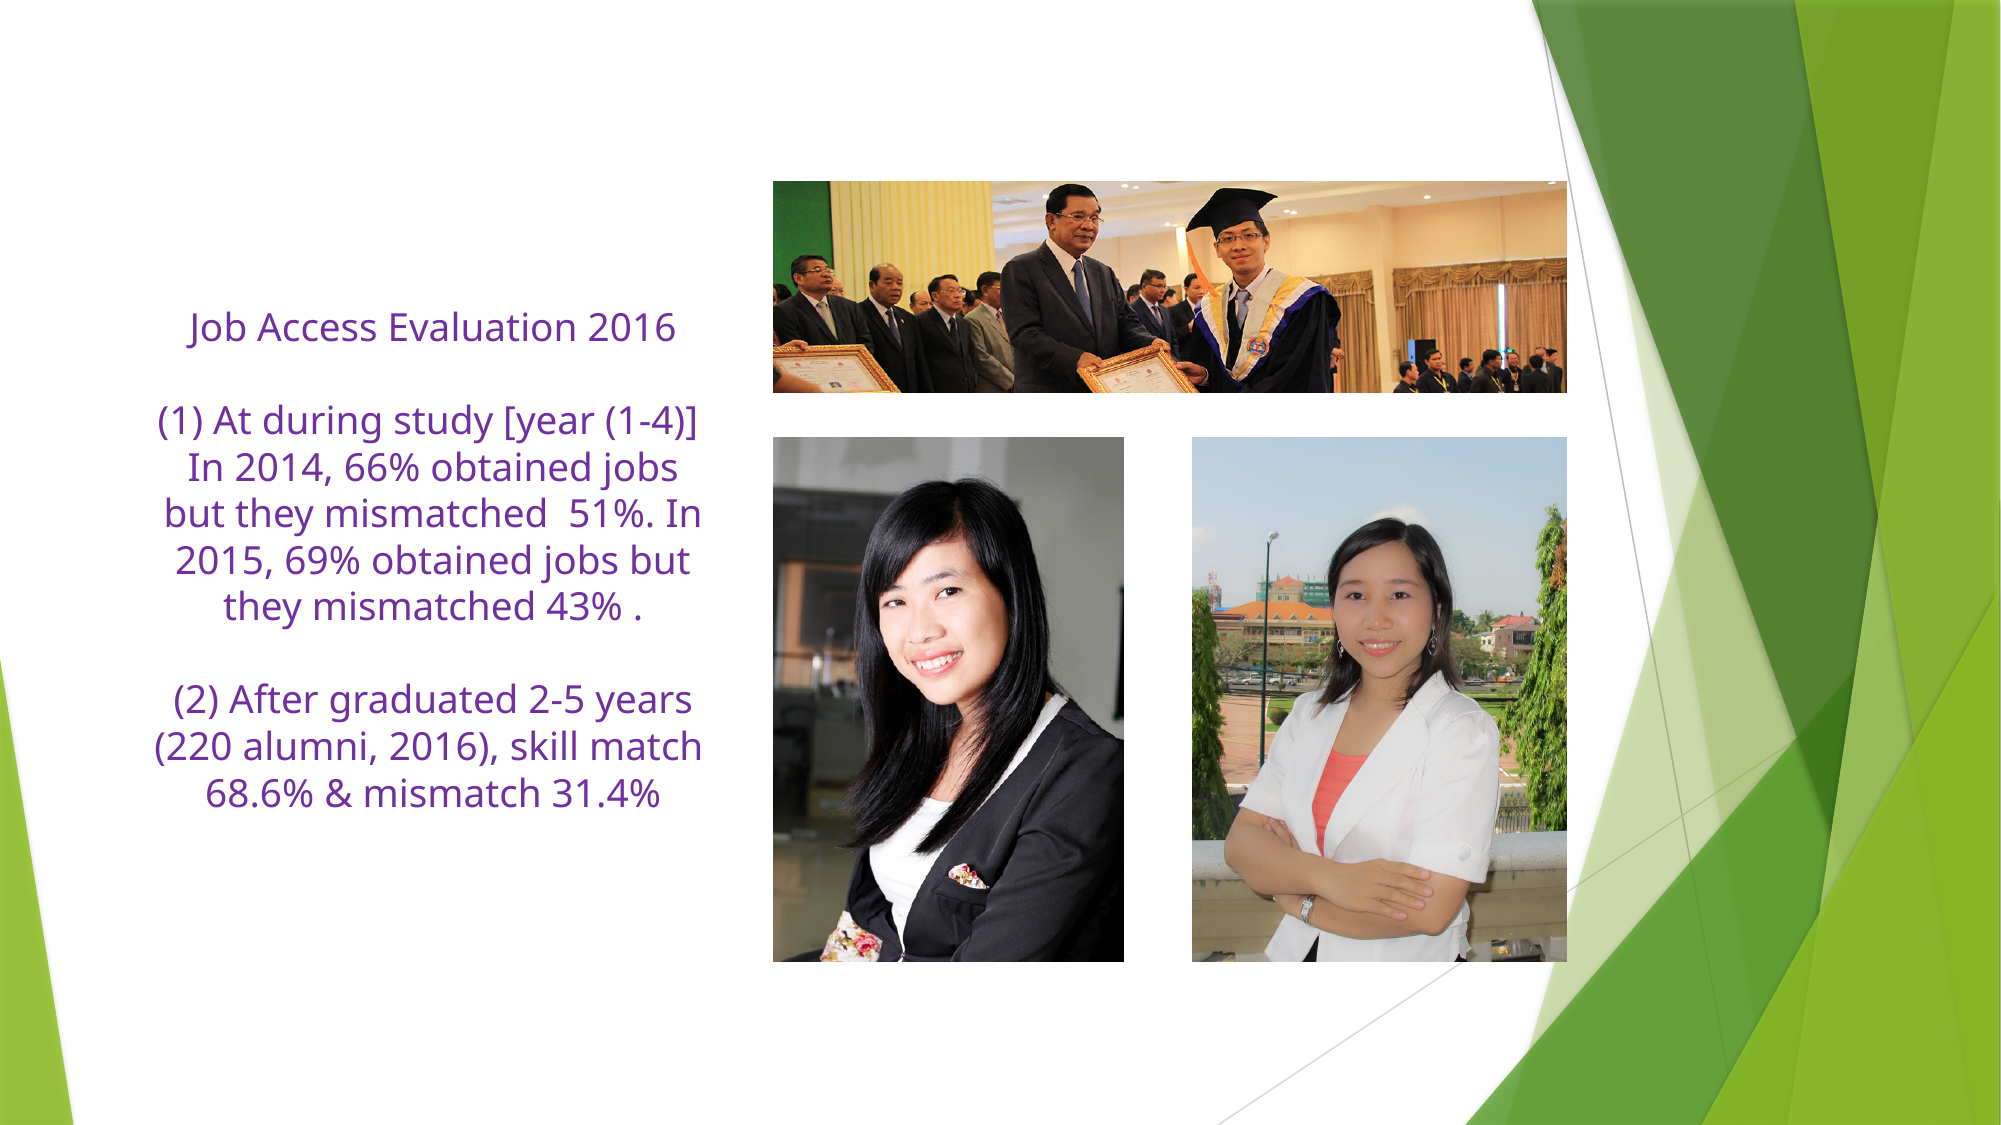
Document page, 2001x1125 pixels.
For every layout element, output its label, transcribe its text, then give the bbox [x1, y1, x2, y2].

picture [772, 436, 1124, 963]
picture [1191, 436, 1568, 963]
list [772, 180, 1568, 394]
title Job Access Evaluation 2016 (1) At during study [year (1-4)] In 2014, 66% obtained jobs but they mismatched 51%. In 2015, 69% obtained jobs but they mismatched 43% . (2) After graduated 2-5 years (220 alumni, 2016), skill match 68.6% & mismatch 31.4% [138, 233, 728, 916]
